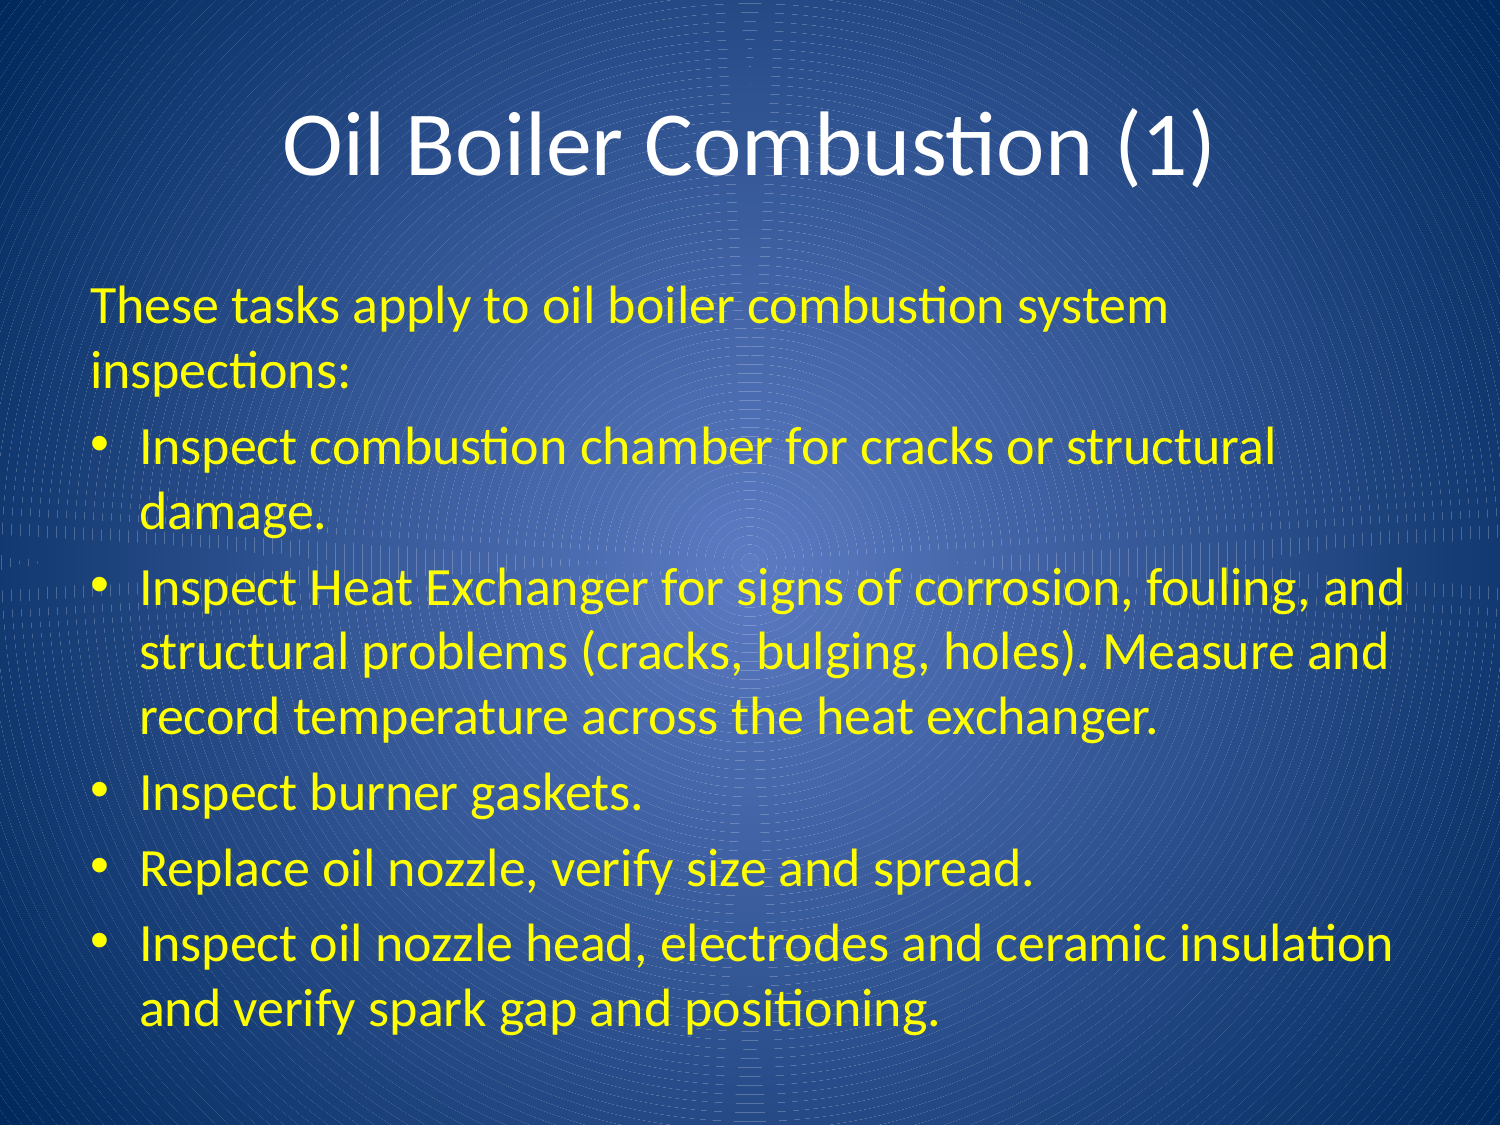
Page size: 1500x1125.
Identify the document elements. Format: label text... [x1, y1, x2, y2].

list These tasks apply to oil boiler combustion system inspections: Inspect combustion chamber for cracks or structural damage. Inspect Heat Exchanger for signs of corrosion, fouling, and structural problems (cracks, bulging, holes). Measure and record temperature across the heat exchanger. Inspect burner gaskets. Replace oil nozzle, verify size and spread. Inspect oil nozzle head, electrodes and ceramic insulation and verify spark gap and positioning. [75, 262, 1425, 1080]
title Oil Boiler Combustion (1) [75, 45, 1425, 233]
